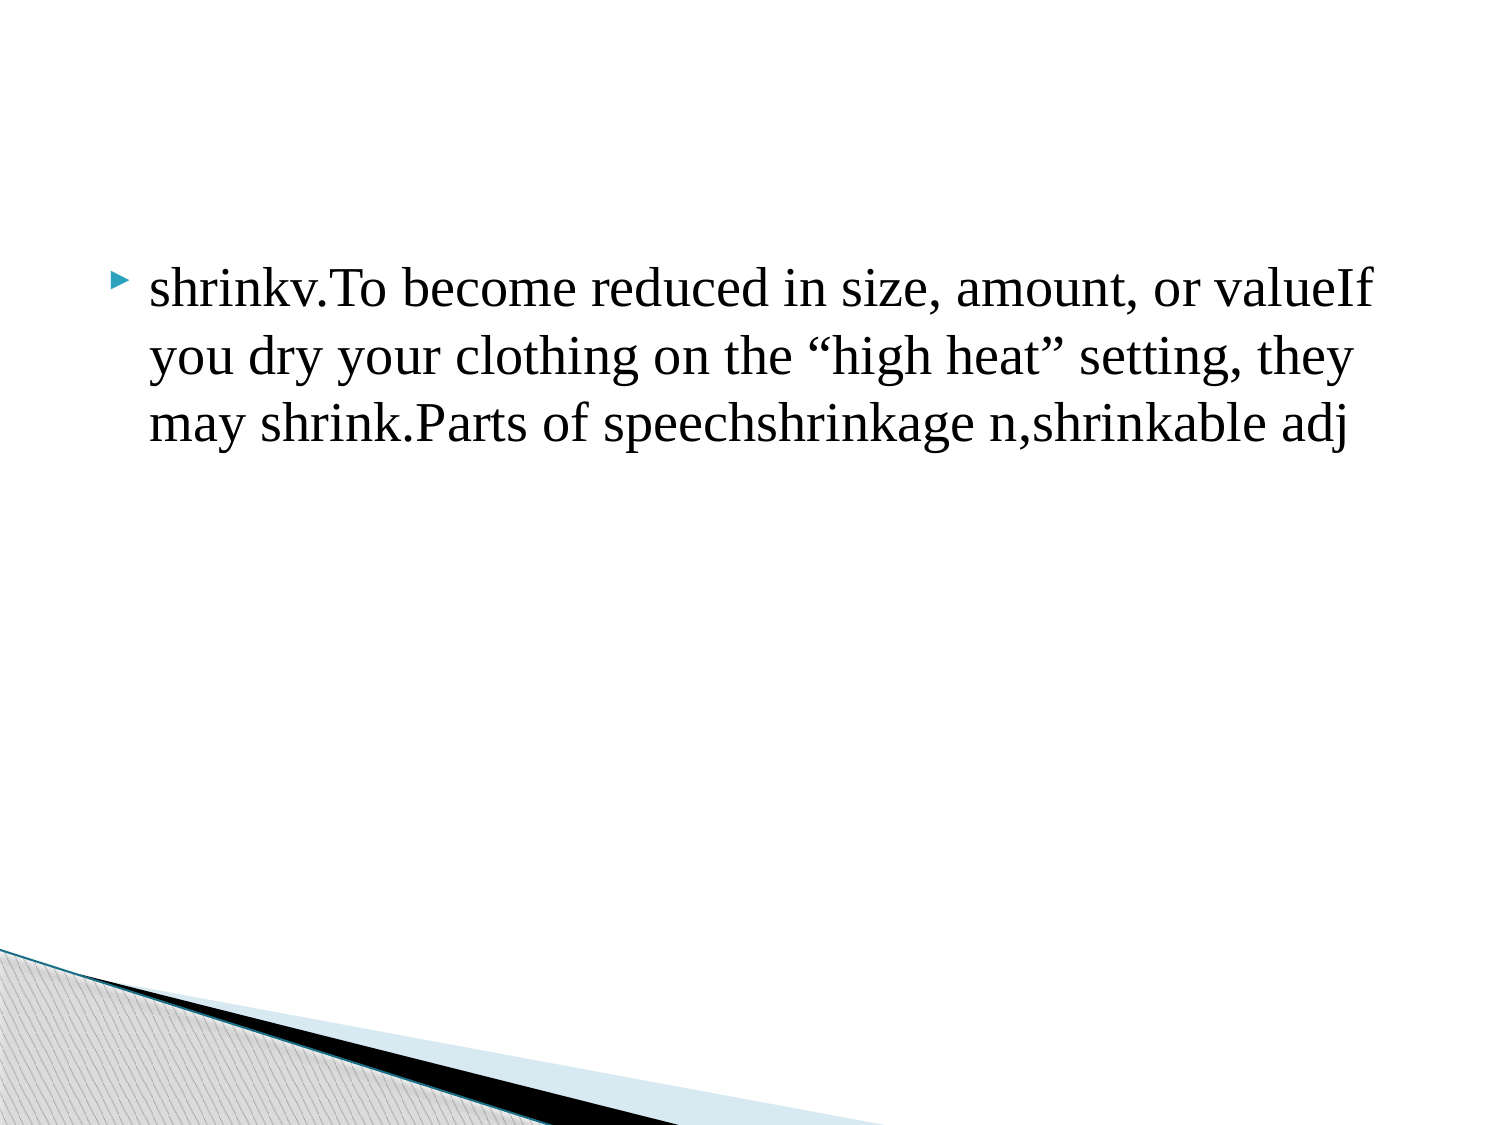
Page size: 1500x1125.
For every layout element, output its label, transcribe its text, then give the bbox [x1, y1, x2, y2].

list shrinkv.To become reduced in size, amount, or valueIf you dry your clothing on the “high heat” setting, they may shrink.Parts of speechshrinkage n,shrinkable adj [75, 243, 1425, 986]
